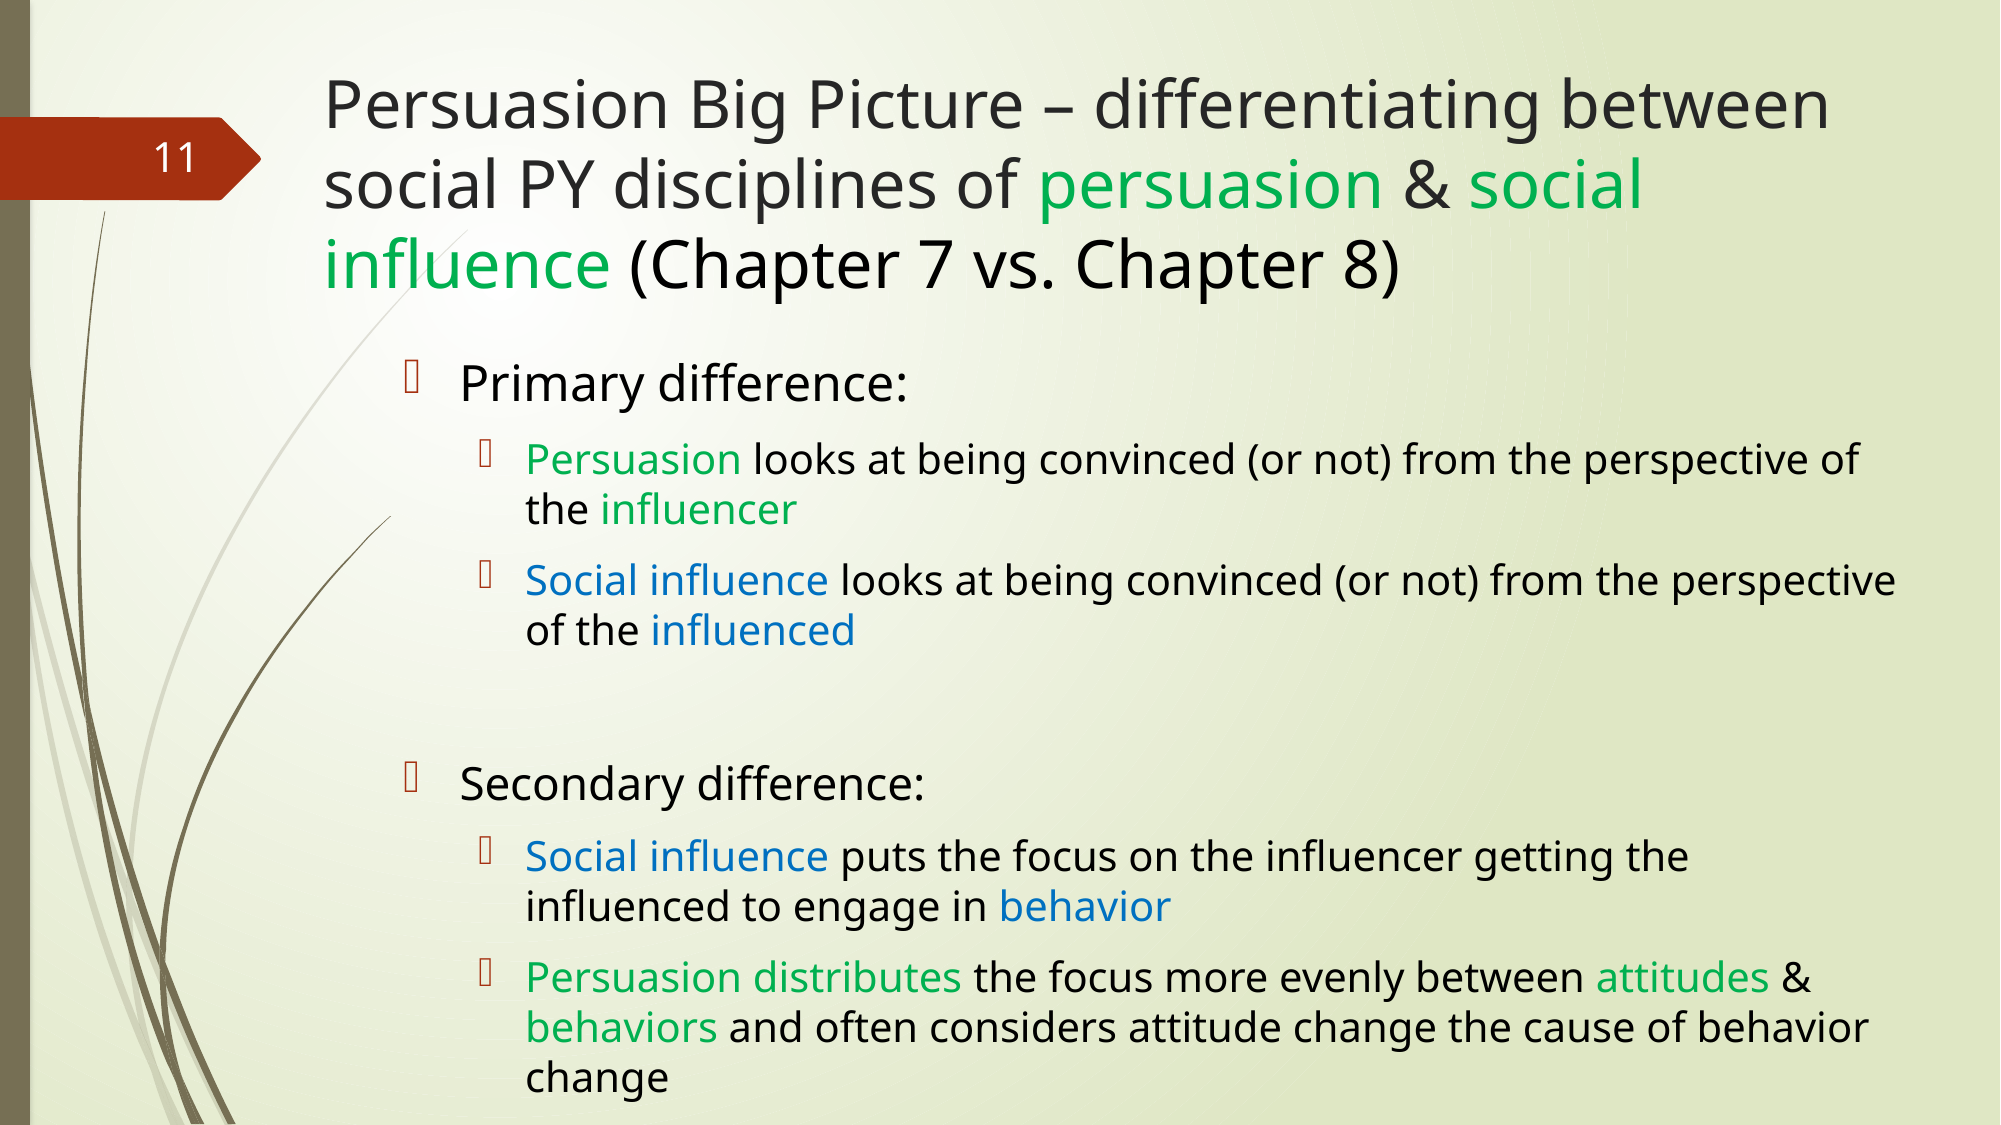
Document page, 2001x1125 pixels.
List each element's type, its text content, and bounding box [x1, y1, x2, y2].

list Primary difference: Persuasion looks at being convinced (or not) from the perspective of the influencer Social influence looks at being convinced (or not) from the perspective of the influenced Secondary difference: Social influence puts the focus on the influencer getting the influenced to engage in behavior Persuasion distributes the focus more evenly between attitudes & behaviors and often considers attitude change the cause of behavior change [388, 344, 1914, 1125]
title Persuasion Big Picture – differentiating between social PY disciplines of persuasion & social influence (Chapter 7 vs. Chapter 8) [308, 54, 1913, 294]
slide_number 11 [87, 129, 216, 190]
